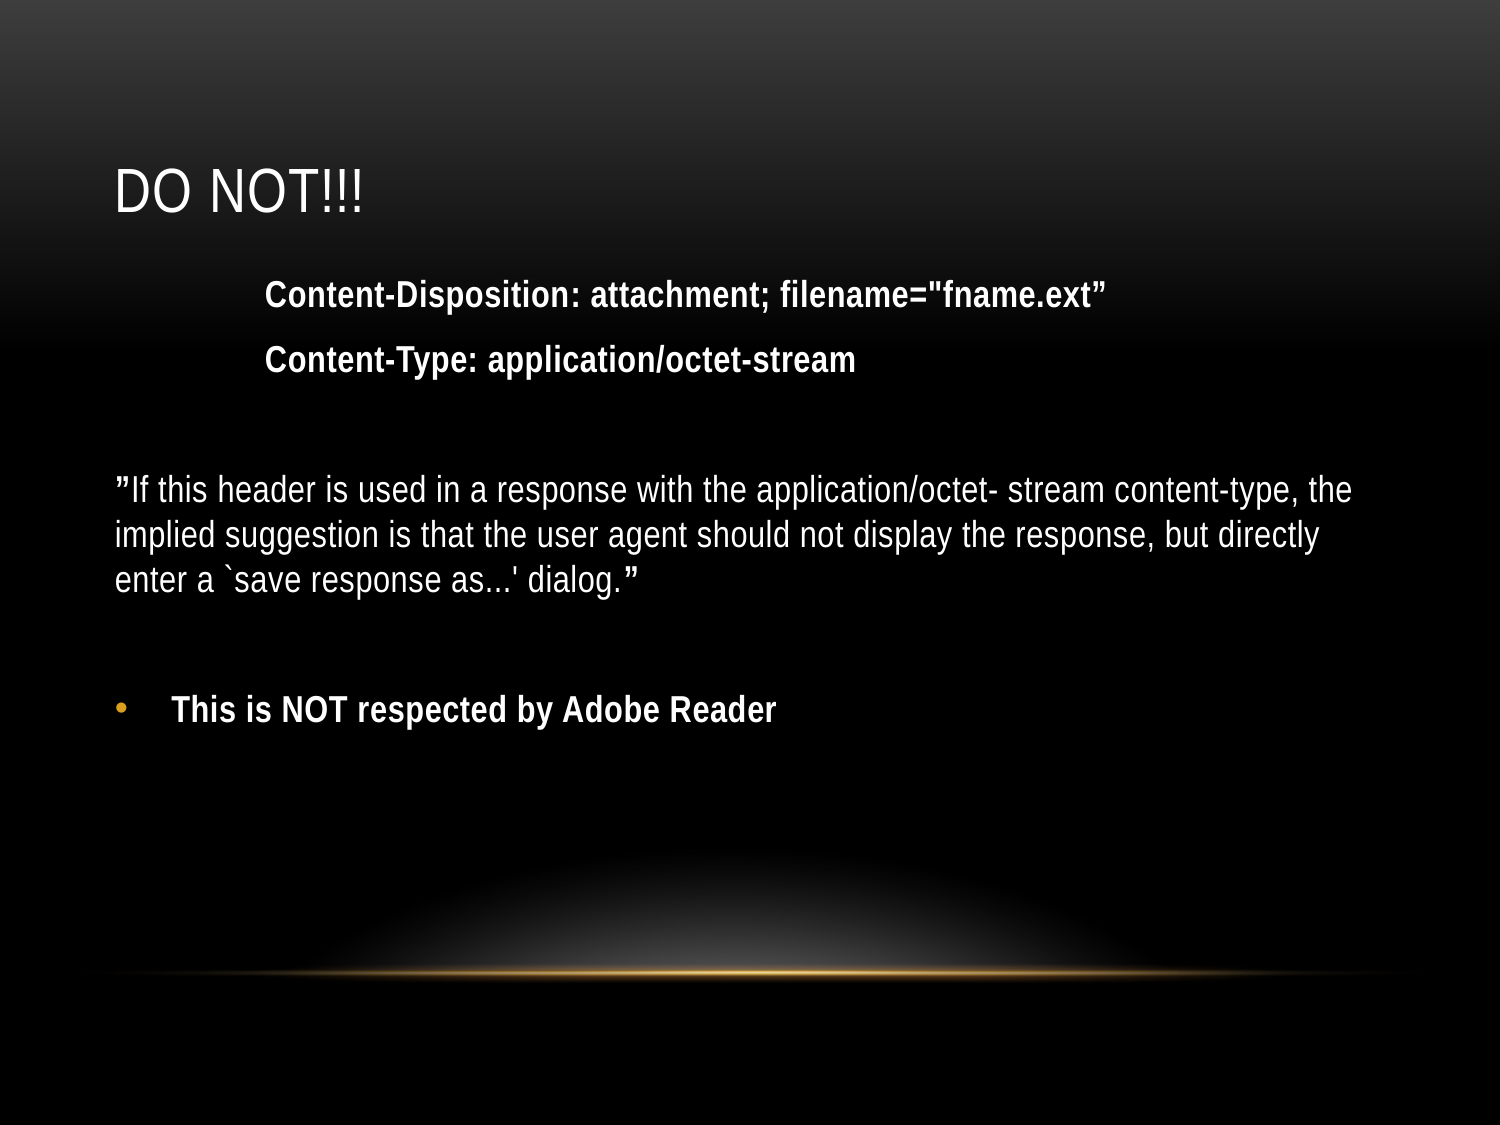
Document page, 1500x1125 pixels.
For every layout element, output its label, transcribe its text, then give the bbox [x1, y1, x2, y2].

list Content-Disposition: attachment; filename="fname.ext” Content-Type: application/octet-stream ”If this header is used in a response with the application/octet- stream content-type, the implied suggestion is that the user agent should not display the response, but directly enter a `save response as...' dialog.” This is NOT respected by Adobe Reader [99, 262, 1400, 938]
title DO NOT!!! [99, 45, 1400, 233]
picture [0, 0, 1500, 1125]
